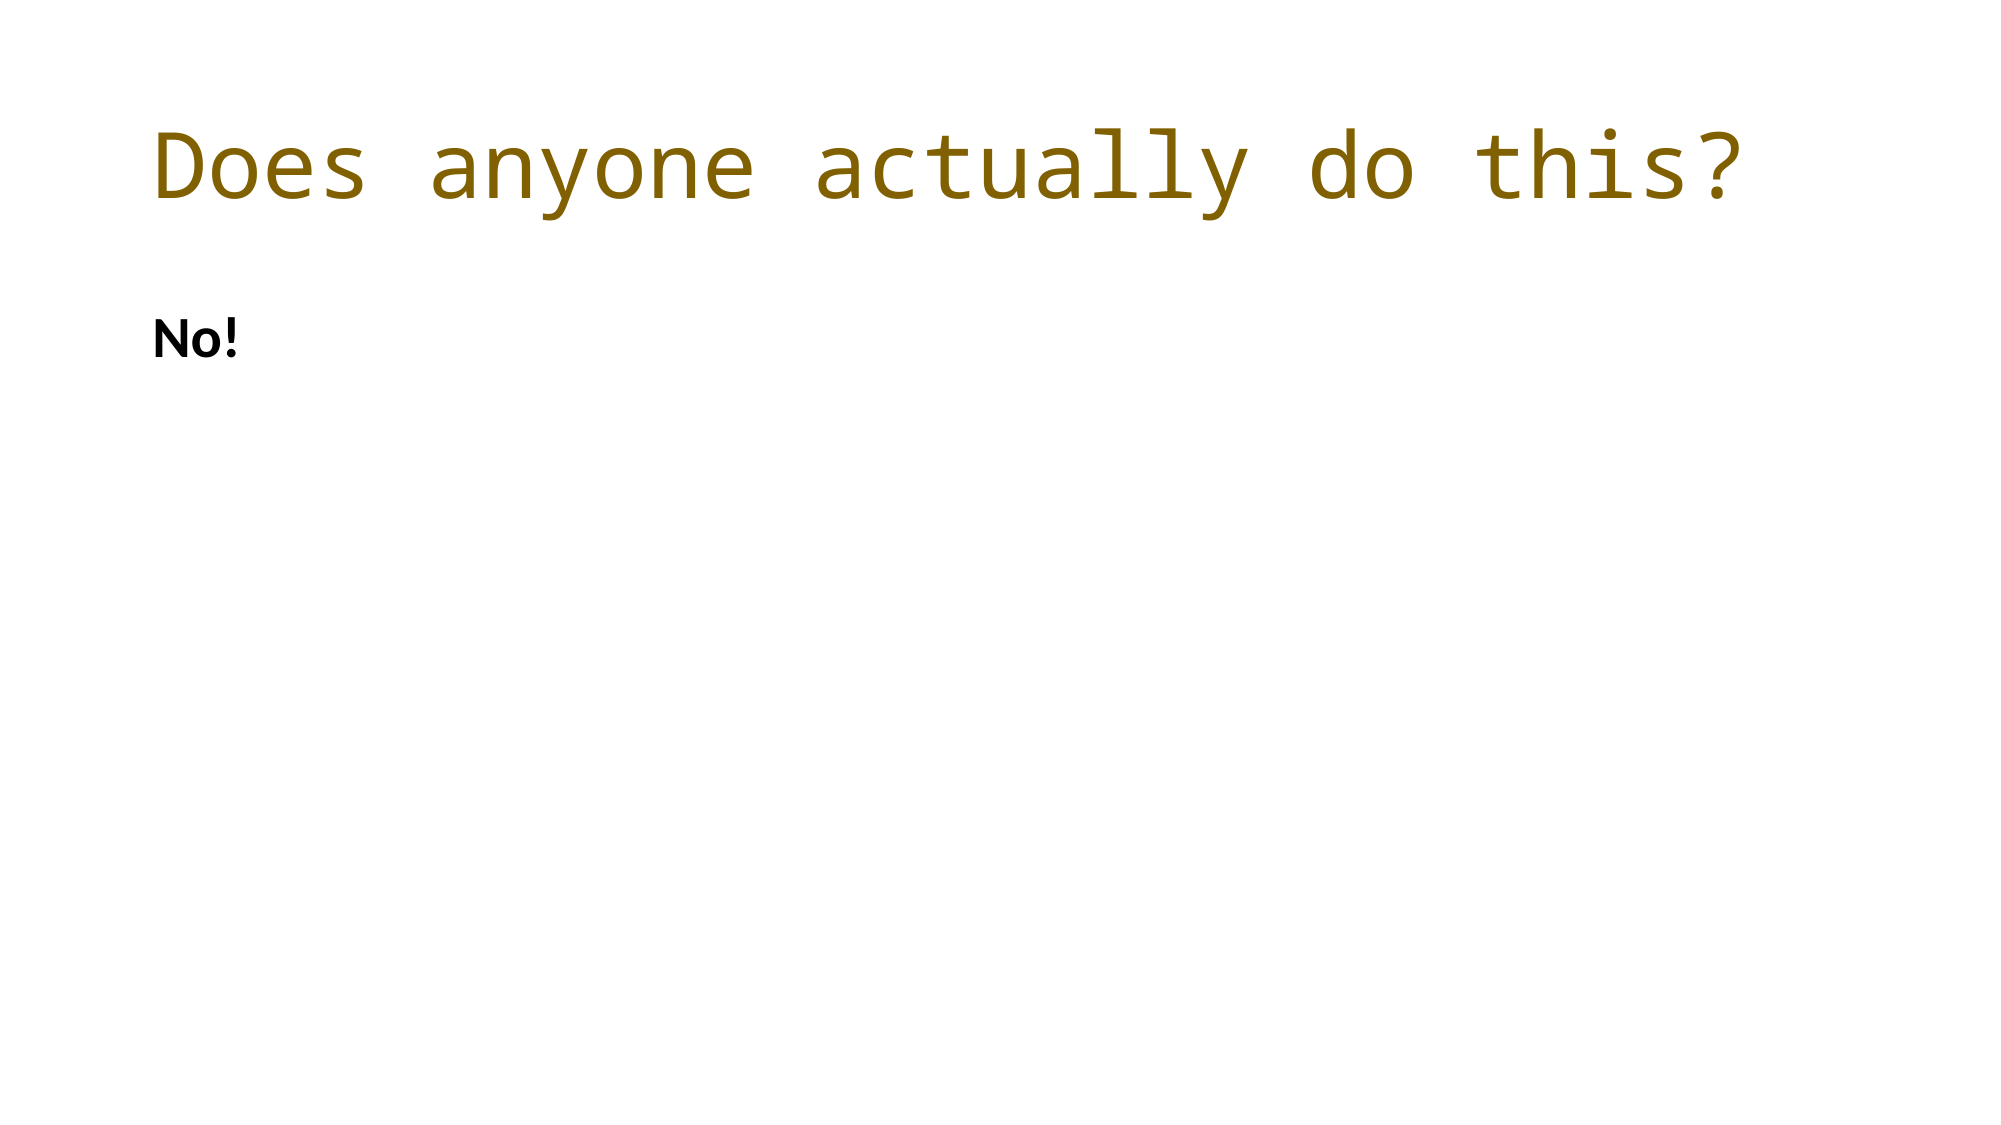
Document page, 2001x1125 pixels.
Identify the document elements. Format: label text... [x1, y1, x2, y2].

list No! [137, 299, 1863, 1014]
title Does anyone actually do this? [137, 59, 1863, 278]
